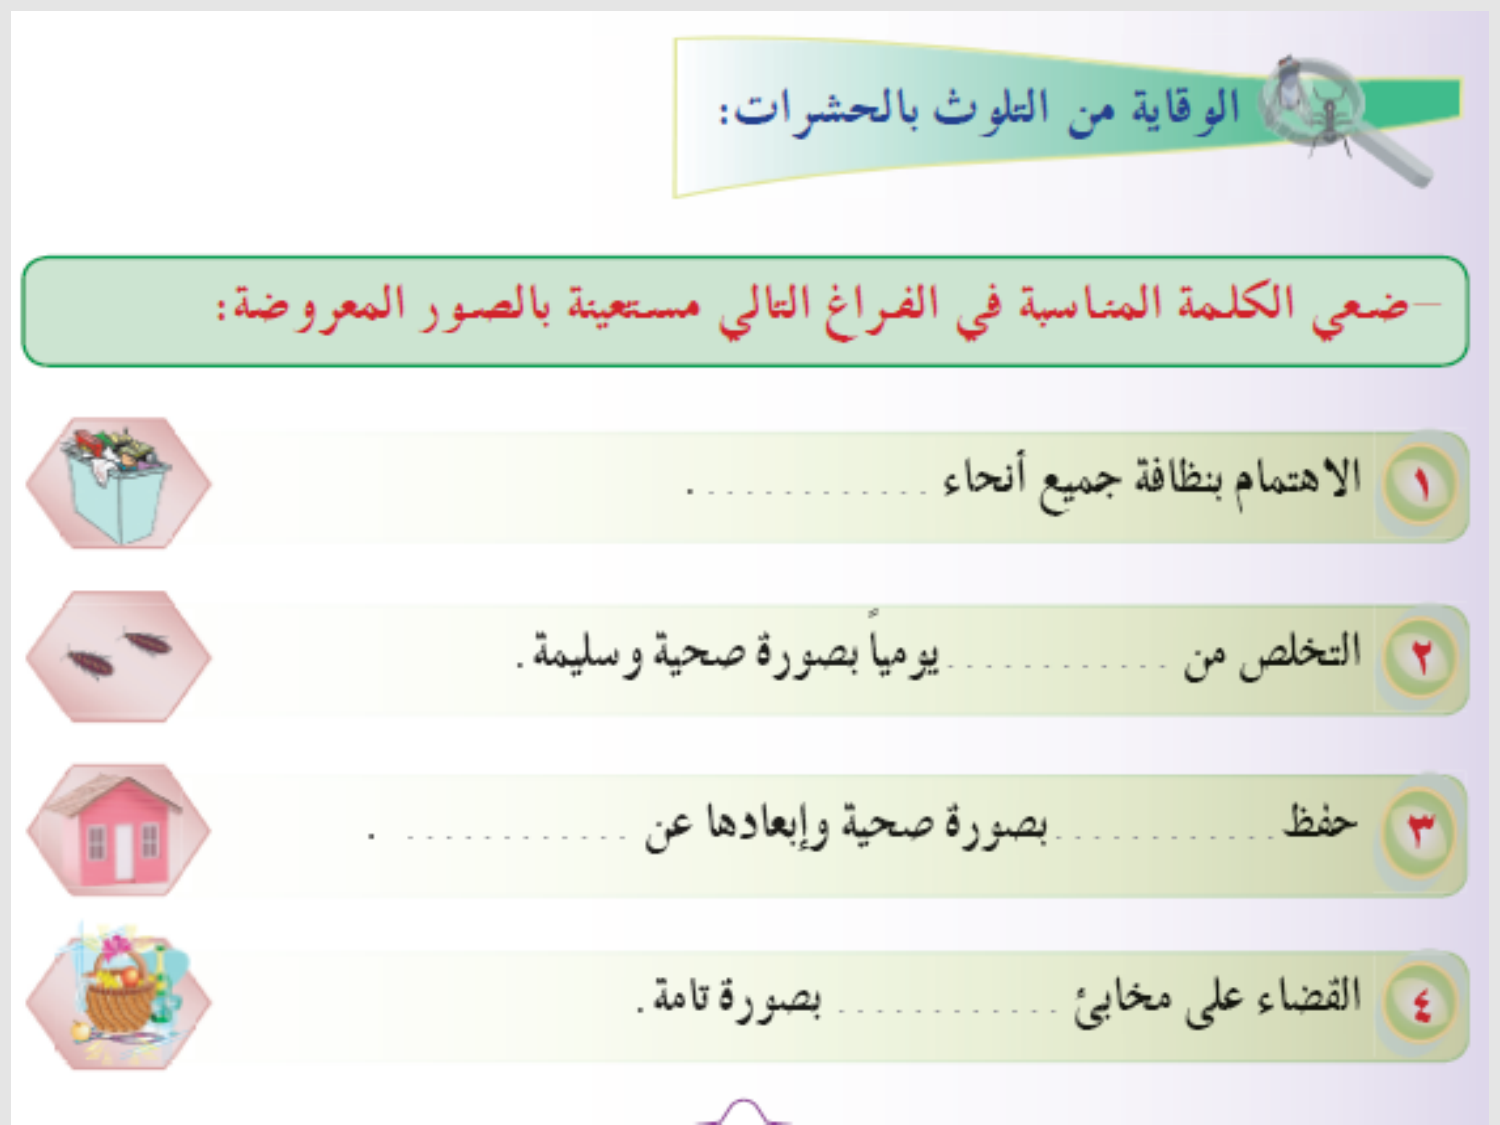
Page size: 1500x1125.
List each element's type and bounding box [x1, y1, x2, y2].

list [11, 11, 1489, 1125]
